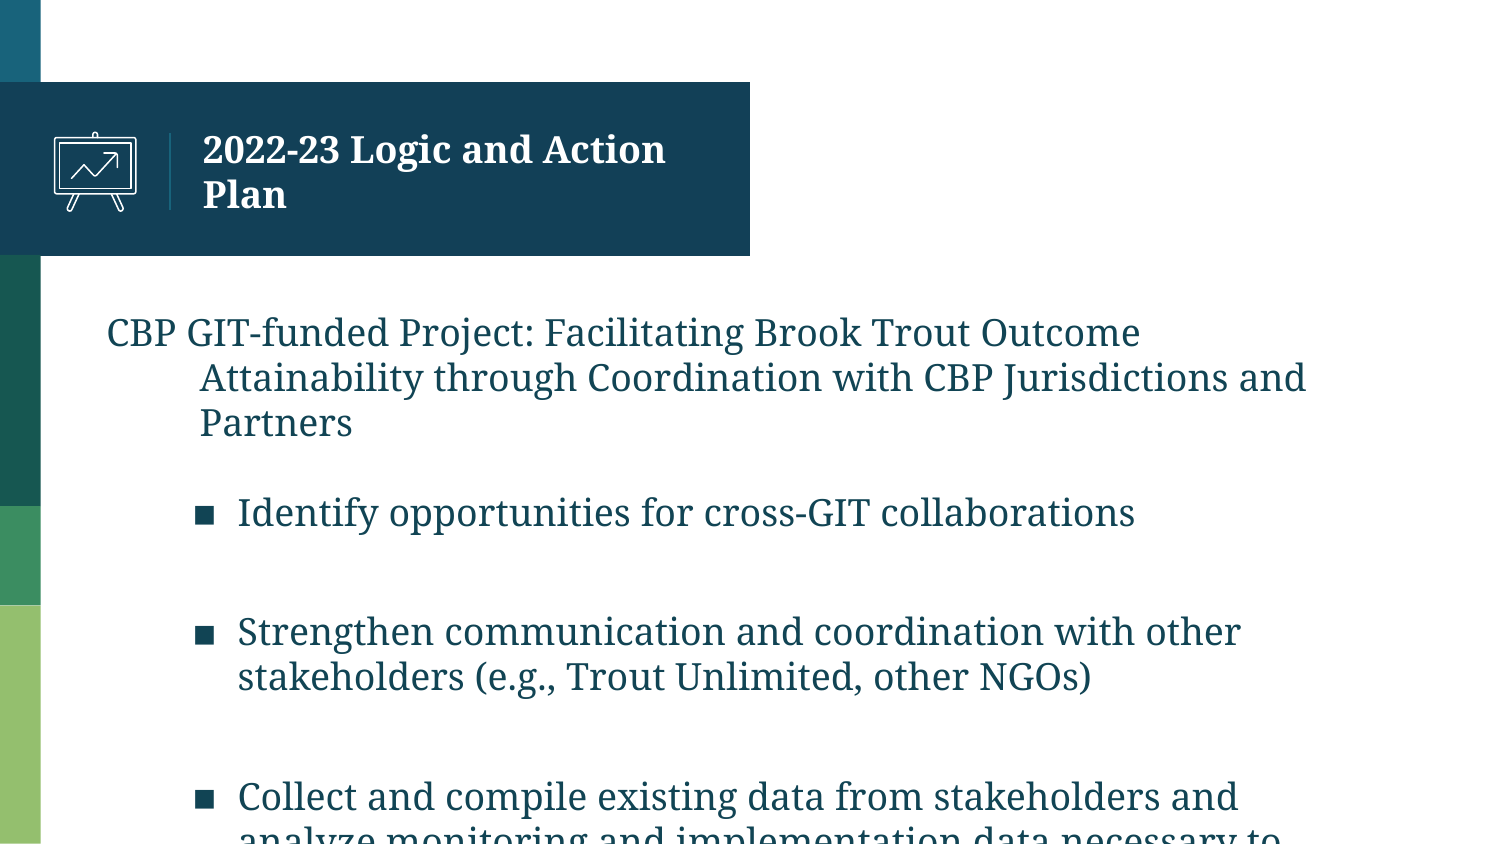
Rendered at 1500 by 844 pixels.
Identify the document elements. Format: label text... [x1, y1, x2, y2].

title 2022-23 Logic and Action Plan [187, 87, 715, 248]
list CBP GIT-funded Project: Facilitating Brook Trout Outcome Attainability through Coordination with CBP Jurisdictions and Partners Identify opportunities for cross-GIT collaborations Strengthen communication and coordination with other stakeholders (e.g., Trout Unlimited, other NGOs) Collect and compile existing data from stakeholders and analyze monitoring and implementation data necessary to adequately track progress [91, 248, 1377, 767]
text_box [54, 132, 137, 212]
